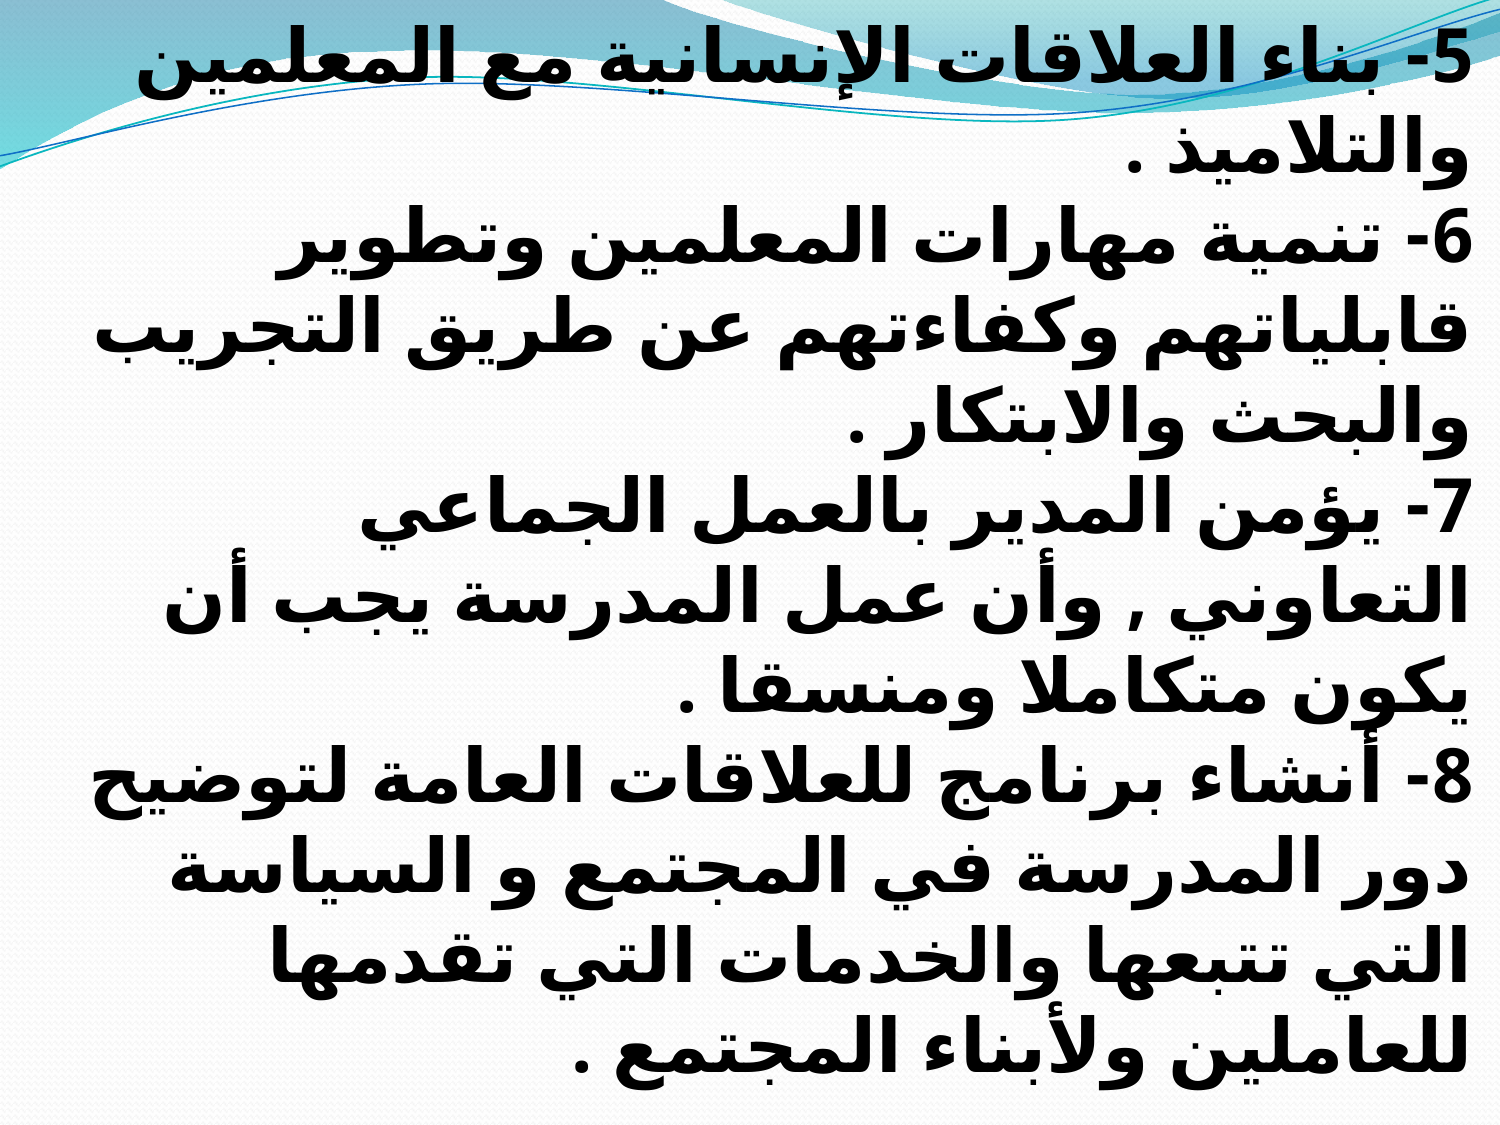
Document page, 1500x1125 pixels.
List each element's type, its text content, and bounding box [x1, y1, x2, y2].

text_box 5- بناء العلاقات الإنسانية مع المعلمين والتلاميذ . 6- تنمية مهارات المعلمين وتطوير قابلياتهم وكفاءتهم عن طريق التجريب والبحث والابتكار . 7- يؤمن المدير بالعمل الجماعي التعاوني , وأن عمل المدرسة يجب أن يكون متكاملا ومنسقا . 8- أنشاء برنامج للعلاقات العامة لتوضيح دور المدرسة في المجتمع و السياسة التي تتبعها والخدمات التي تقدمها للعاملين ولأبناء المجتمع . [17, 0, 1489, 1095]
